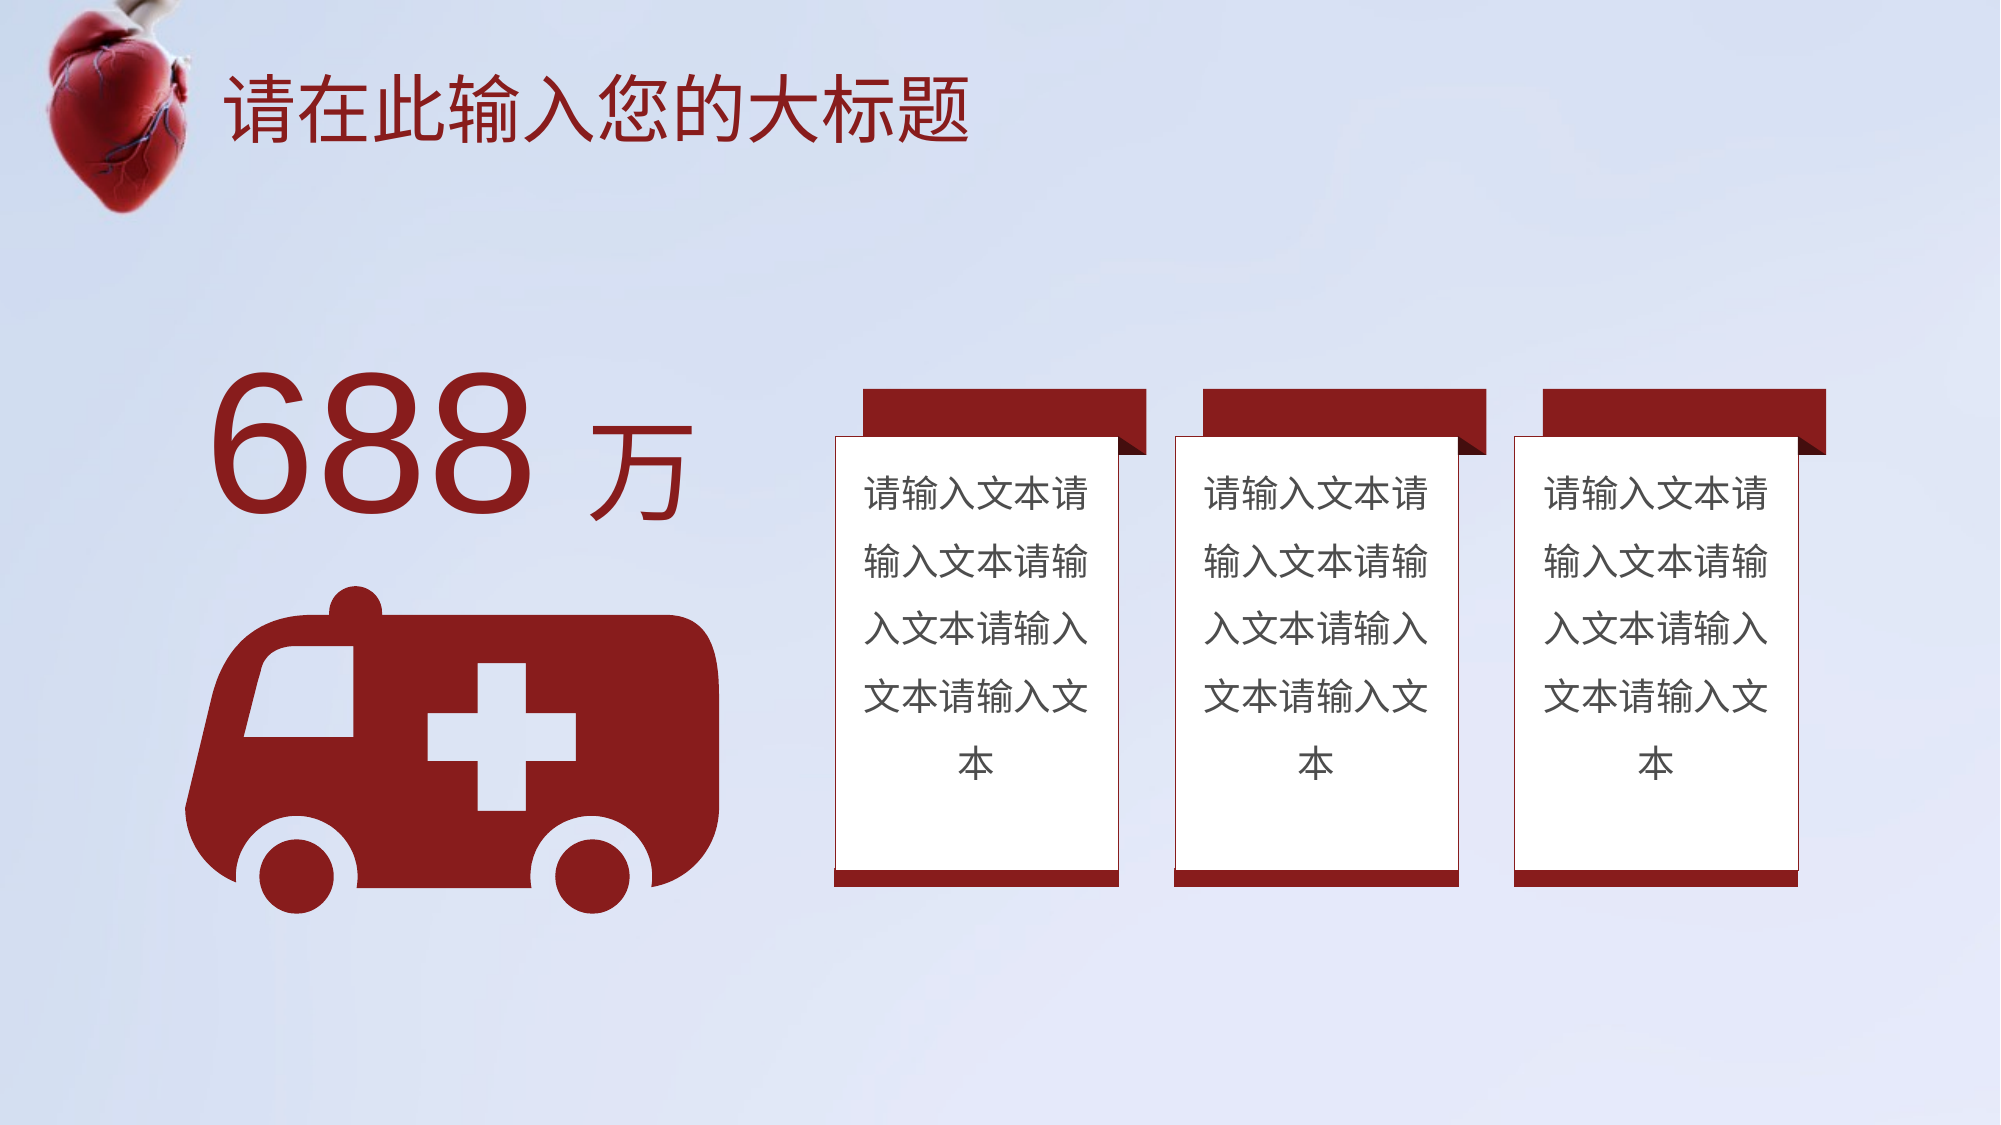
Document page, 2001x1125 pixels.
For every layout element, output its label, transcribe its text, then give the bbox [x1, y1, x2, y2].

text_box [1202, 388, 1487, 453]
text_box [1542, 388, 1827, 453]
text_box [1174, 871, 1459, 887]
text_box [555, 839, 630, 914]
text_box [1514, 871, 1799, 887]
text_box 请输入文本请输入文本请输入文本请输入文本请输入文本 [1174, 435, 1459, 871]
text_box 请输入文本请输入文本请输入文本请输入文本请输入文本 [834, 435, 1119, 871]
text_box [1116, 434, 1150, 456]
title 请在此输入您的大标题 [206, 44, 1876, 184]
text_box 688万 [172, 312, 732, 553]
text_box [259, 839, 334, 914]
text_box 请输入文本请输入文本请输入文本请输入文本请输入文本 [1514, 435, 1799, 871]
text_box [1796, 434, 1830, 456]
text_box [1456, 434, 1490, 456]
text_box [834, 871, 1119, 887]
text_box [185, 586, 720, 889]
picture [0, 0, 2000, 1125]
text_box [862, 388, 1147, 453]
